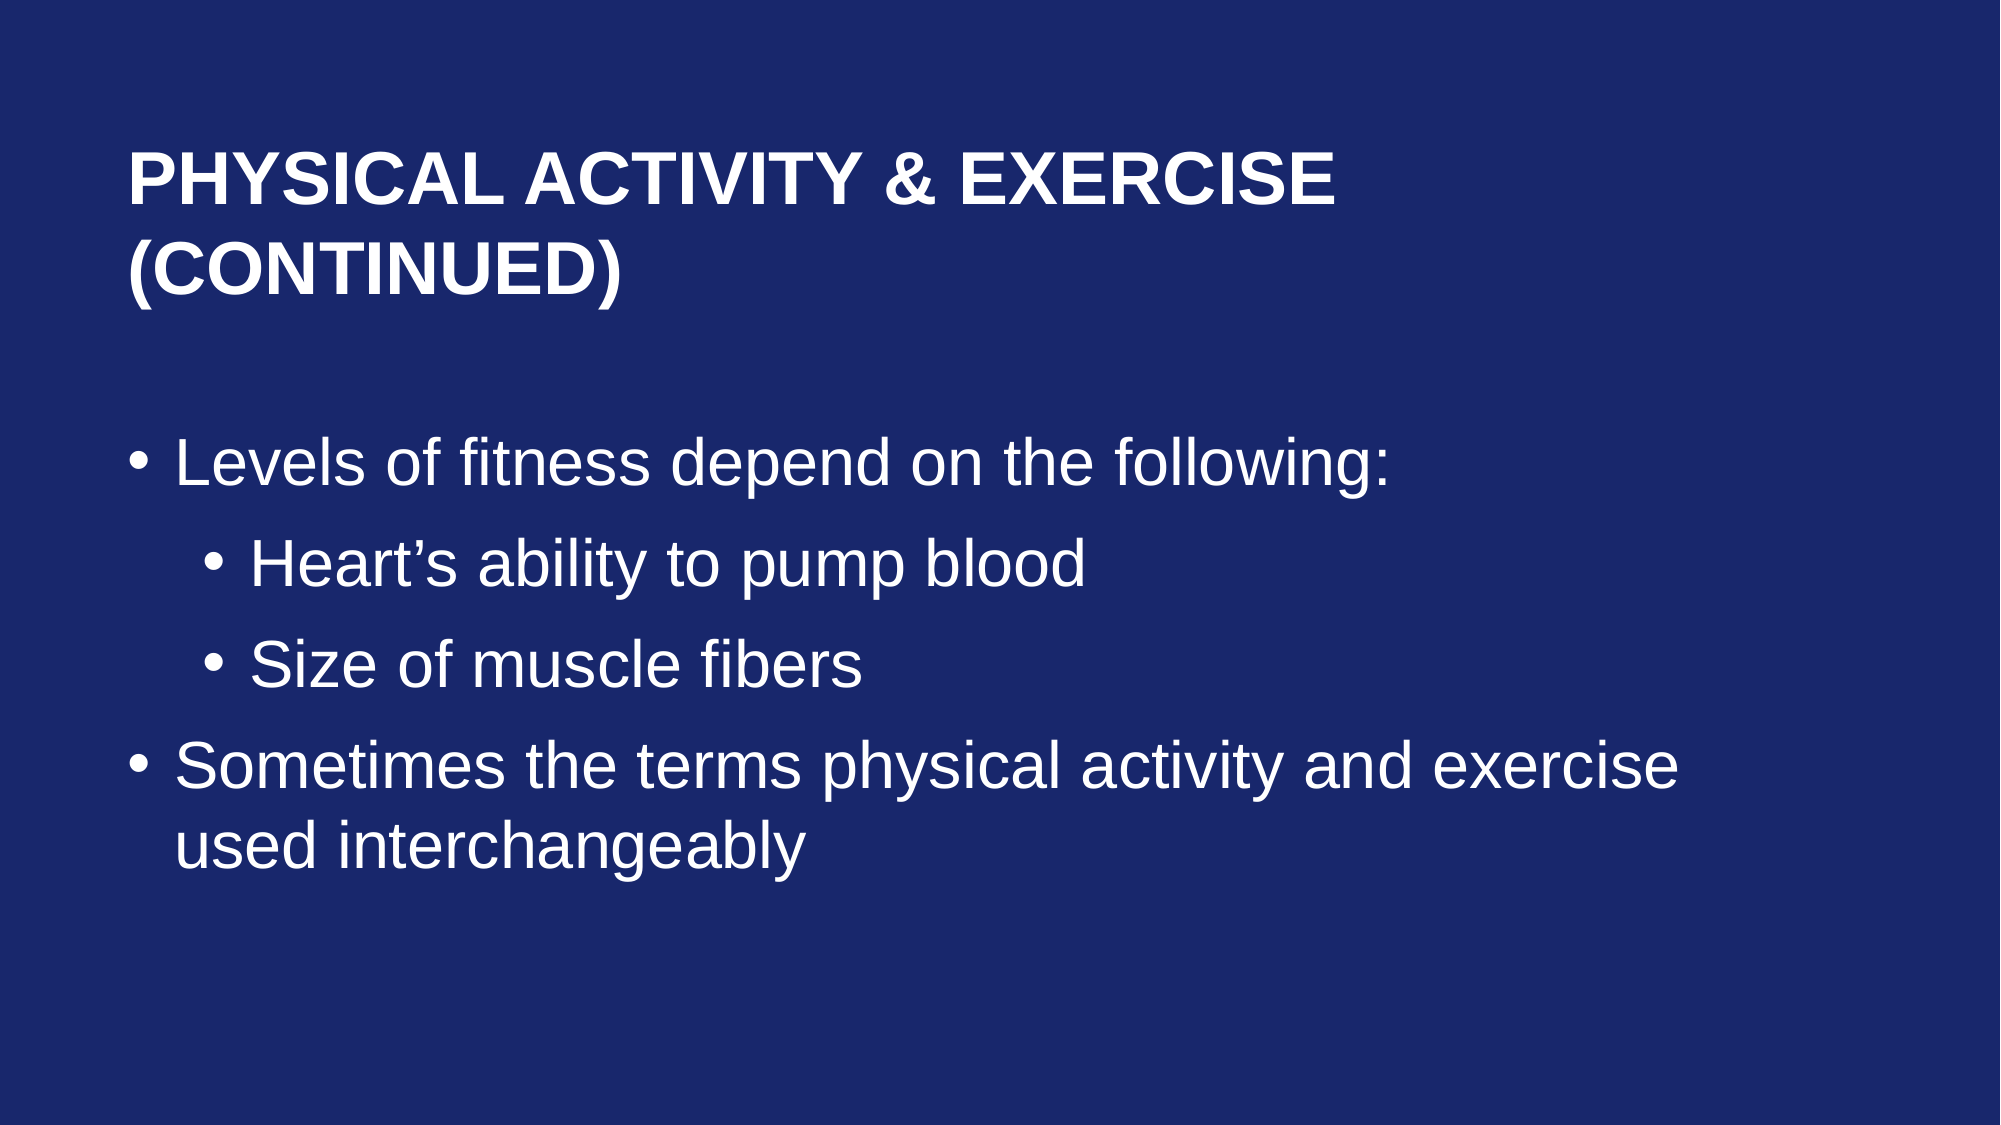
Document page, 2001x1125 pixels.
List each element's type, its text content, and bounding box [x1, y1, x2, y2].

title Physical Activity & Exercise (Continued) [112, 99, 1775, 339]
list Levels of fitness depend on the following: Heart’s ability to pump blood Size of muscle fibers Sometimes the terms physical activity and exercise used interchangeably [112, 351, 1775, 950]
